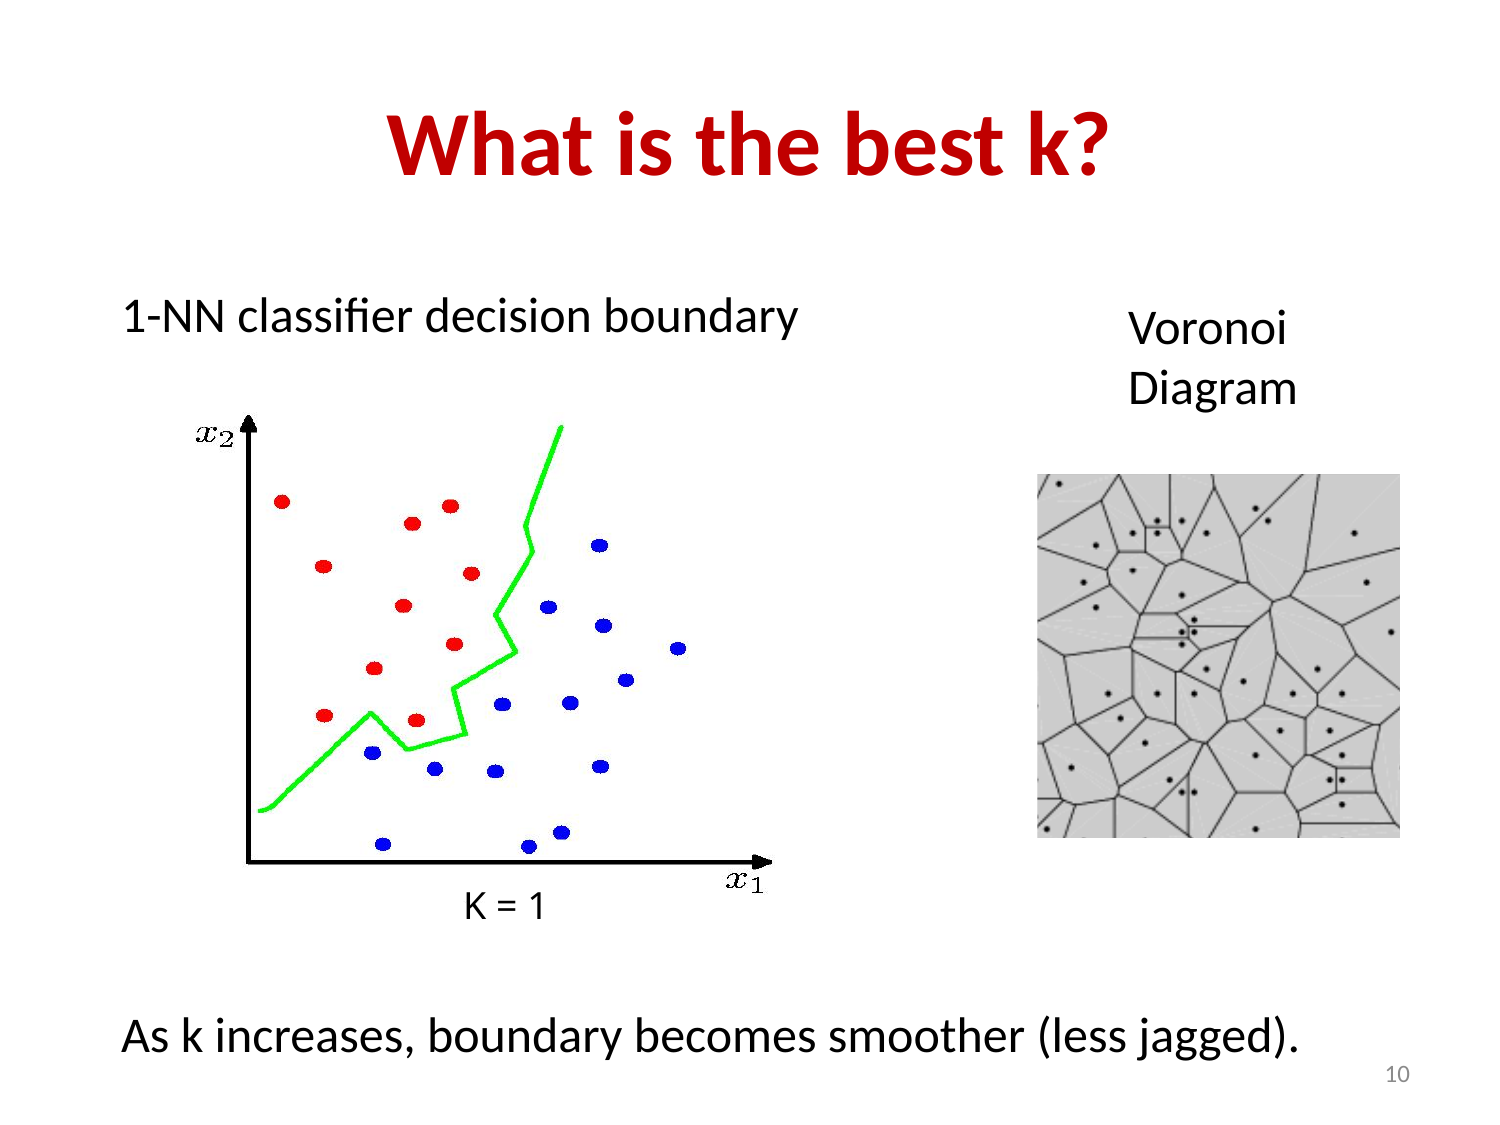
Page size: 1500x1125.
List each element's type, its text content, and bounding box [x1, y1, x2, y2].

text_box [187, 412, 776, 926]
picture [1037, 474, 1401, 838]
slide_number 10 [1074, 1042, 1425, 1103]
text_box 1-NN classifier decision boundary As k increases, boundary becomes smoother (less jagged). [106, 274, 1316, 1070]
title What is the best k? [75, 45, 1425, 233]
